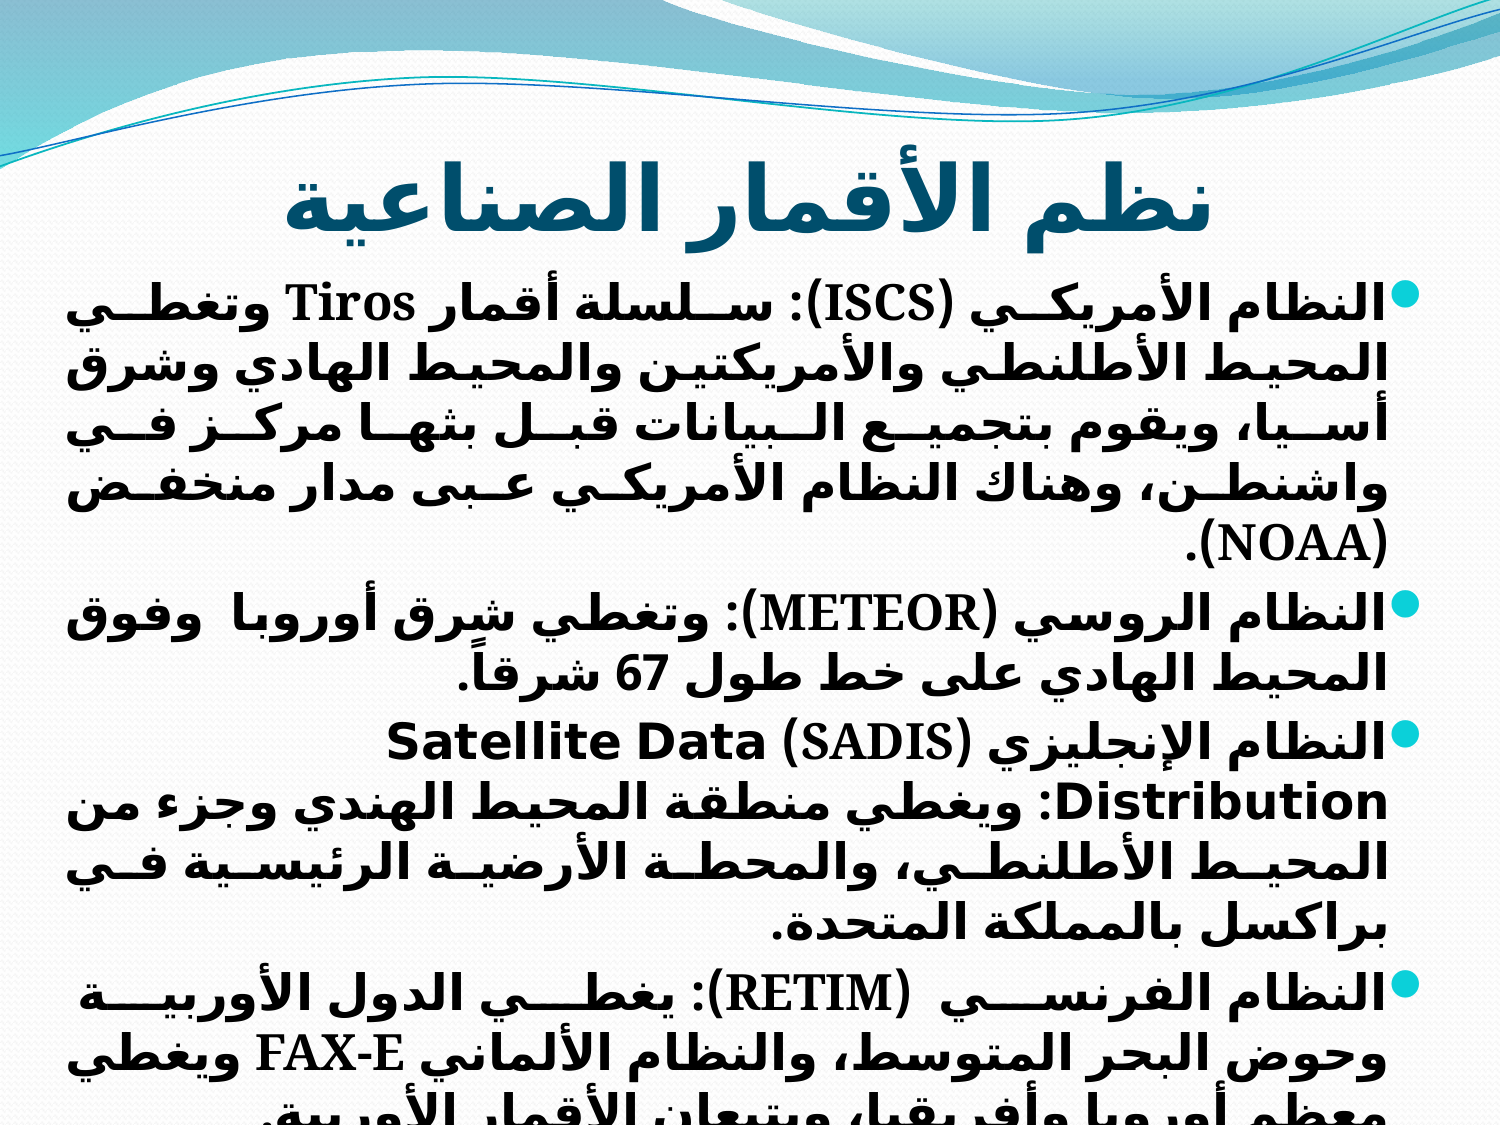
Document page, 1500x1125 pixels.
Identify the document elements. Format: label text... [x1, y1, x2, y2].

list النظام الأمريكي (ISCS): سلسلة أقمار Tiros وتغطي المحيط الأطلنطي والأمريكتين والمحيط الهادي وشرق أسيا، ويقوم بتجميع البيانات قبل بثها مركز في واشنطن، وهناك النظام الأمريكي عبى مدار منخفض (NOAA). النظام الروسي (METEOR): وتغطي شرق أوروبا وفوق المحيط الهادي على خط طول 67 شرقاً. النظام الإنجليزي (SADIS) Satellite Data Distribution: ويغطي منطقة المحيط الهندي وجزء من المحيط الأطلنطي، والمحطة الأرضية الرئيسية في براكسل بالمملكة المتحدة. النظام الفرنسي (RETIM): يغطي الدول الأوربية وحوض البحر المتوسط، والنظام الألماني FAX-E ويغطي معظم أوروبا وأفريقيا، ويتبعان الأقمار الأوربية. النظام الهندي (INSAT)، وهي أقمار على خط طول 74 شرقاً. النظام الياباني (GMS): وأطلق في هذا النظام عدة أقمار في مدارات مختلفة. [50, 262, 1450, 1063]
title نظم الأقمار الصناعية [75, 115, 1425, 250]
